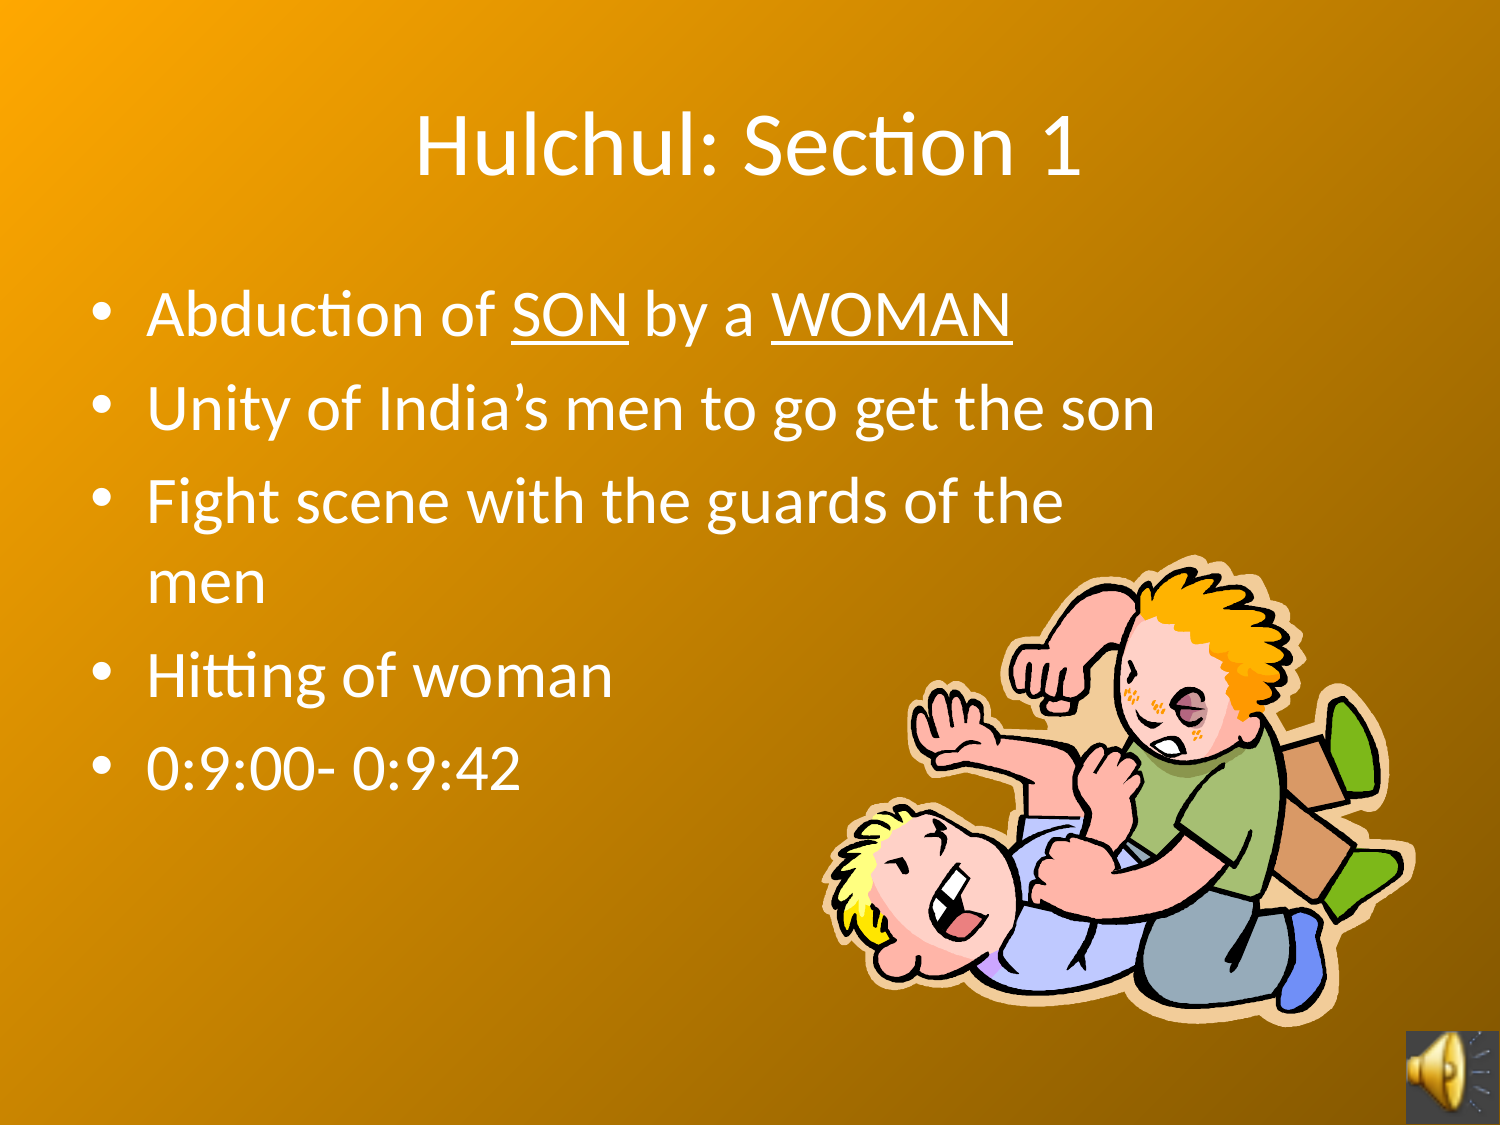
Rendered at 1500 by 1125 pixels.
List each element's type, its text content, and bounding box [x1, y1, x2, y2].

picture [821, 544, 1500, 1125]
list Abduction of SON by a WOMAN Unity of India’s men to go get the son Fight scene with the guards of the men Hitting of woman 0:9:00- 0:9:42 [75, 262, 1175, 1075]
title Hulchul: Section 1 [75, 45, 1425, 233]
